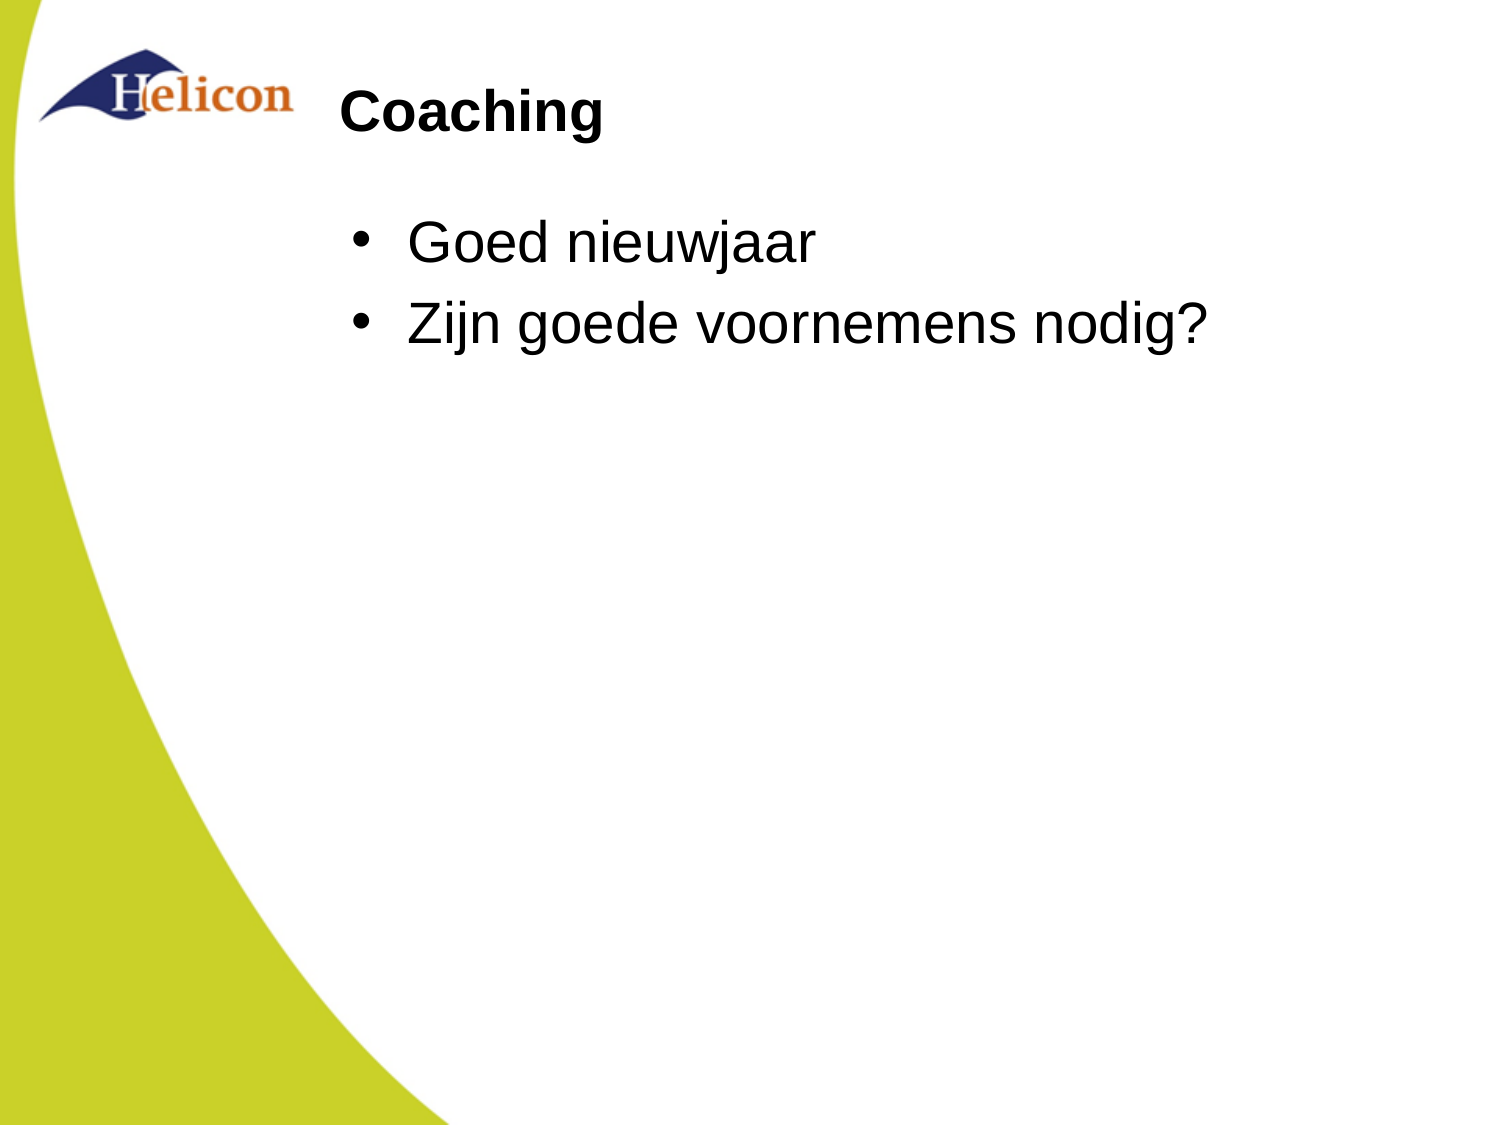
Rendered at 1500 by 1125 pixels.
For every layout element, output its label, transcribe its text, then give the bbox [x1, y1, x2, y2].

list Goed nieuwjaar Zijn goede voornemens nodig? [336, 196, 1425, 1005]
title Coaching [324, 54, 1415, 161]
picture [0, 0, 1500, 1125]
